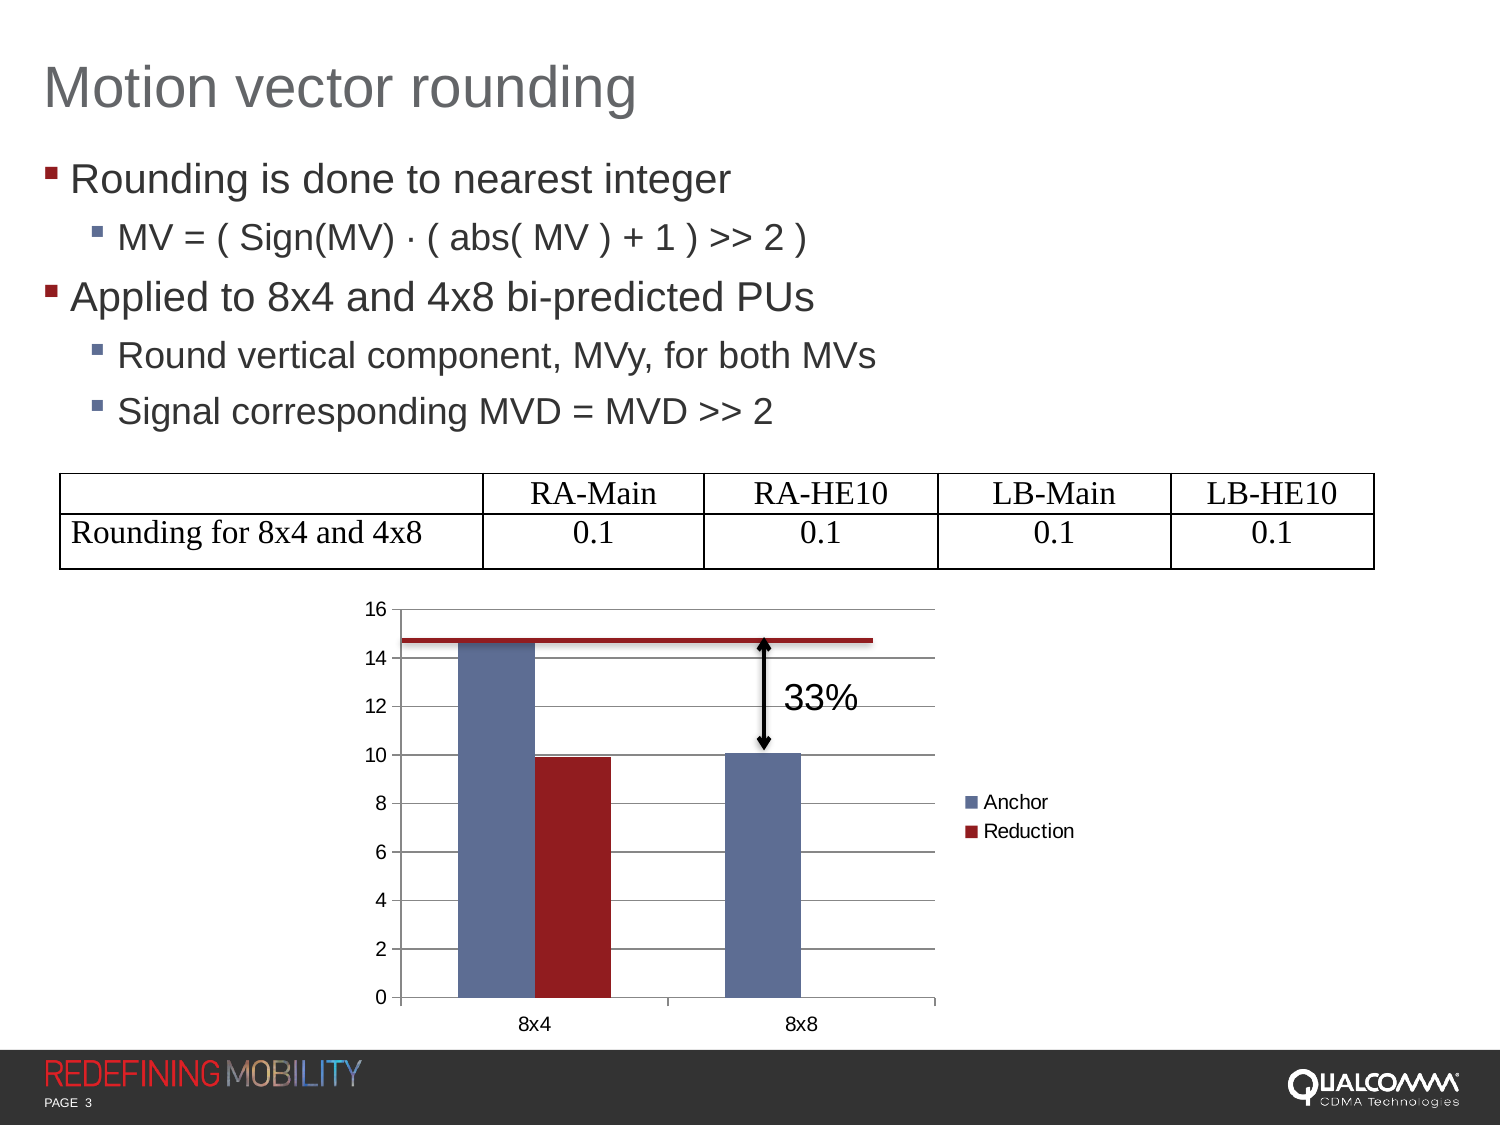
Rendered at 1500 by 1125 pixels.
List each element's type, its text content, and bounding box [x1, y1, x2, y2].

picture [1278, 1058, 1478, 1114]
chart [341, 585, 1094, 1049]
table_cell 0.1 [705, 515, 937, 568]
table_header [61, 474, 482, 513]
table_cell 0.1 [1172, 515, 1373, 568]
table_header RA-Main [484, 474, 703, 513]
list Rounding is done to nearest integer MV = ( Sign(MV) ∙ ( abs( MV ) + 1 ) >> 2 ) Applied to 8x4 and 4x8 bi-predicted PUs Round vertical component, MVy, for both MVs Signal corresponding MVD = MVD >> 2 [26, 148, 1475, 1021]
table_cell 0.1 [939, 515, 1170, 568]
picture [30, 1048, 372, 1099]
table_cell 0.1 [484, 515, 703, 568]
table_header LB-HE10 [1172, 474, 1373, 513]
table_cell Rounding for 8x4 and 4x8 [61, 515, 482, 568]
table_header LB-Main [939, 474, 1170, 513]
title Motion vector rounding [28, 44, 1462, 138]
table_header RA-HE10 [705, 474, 937, 513]
